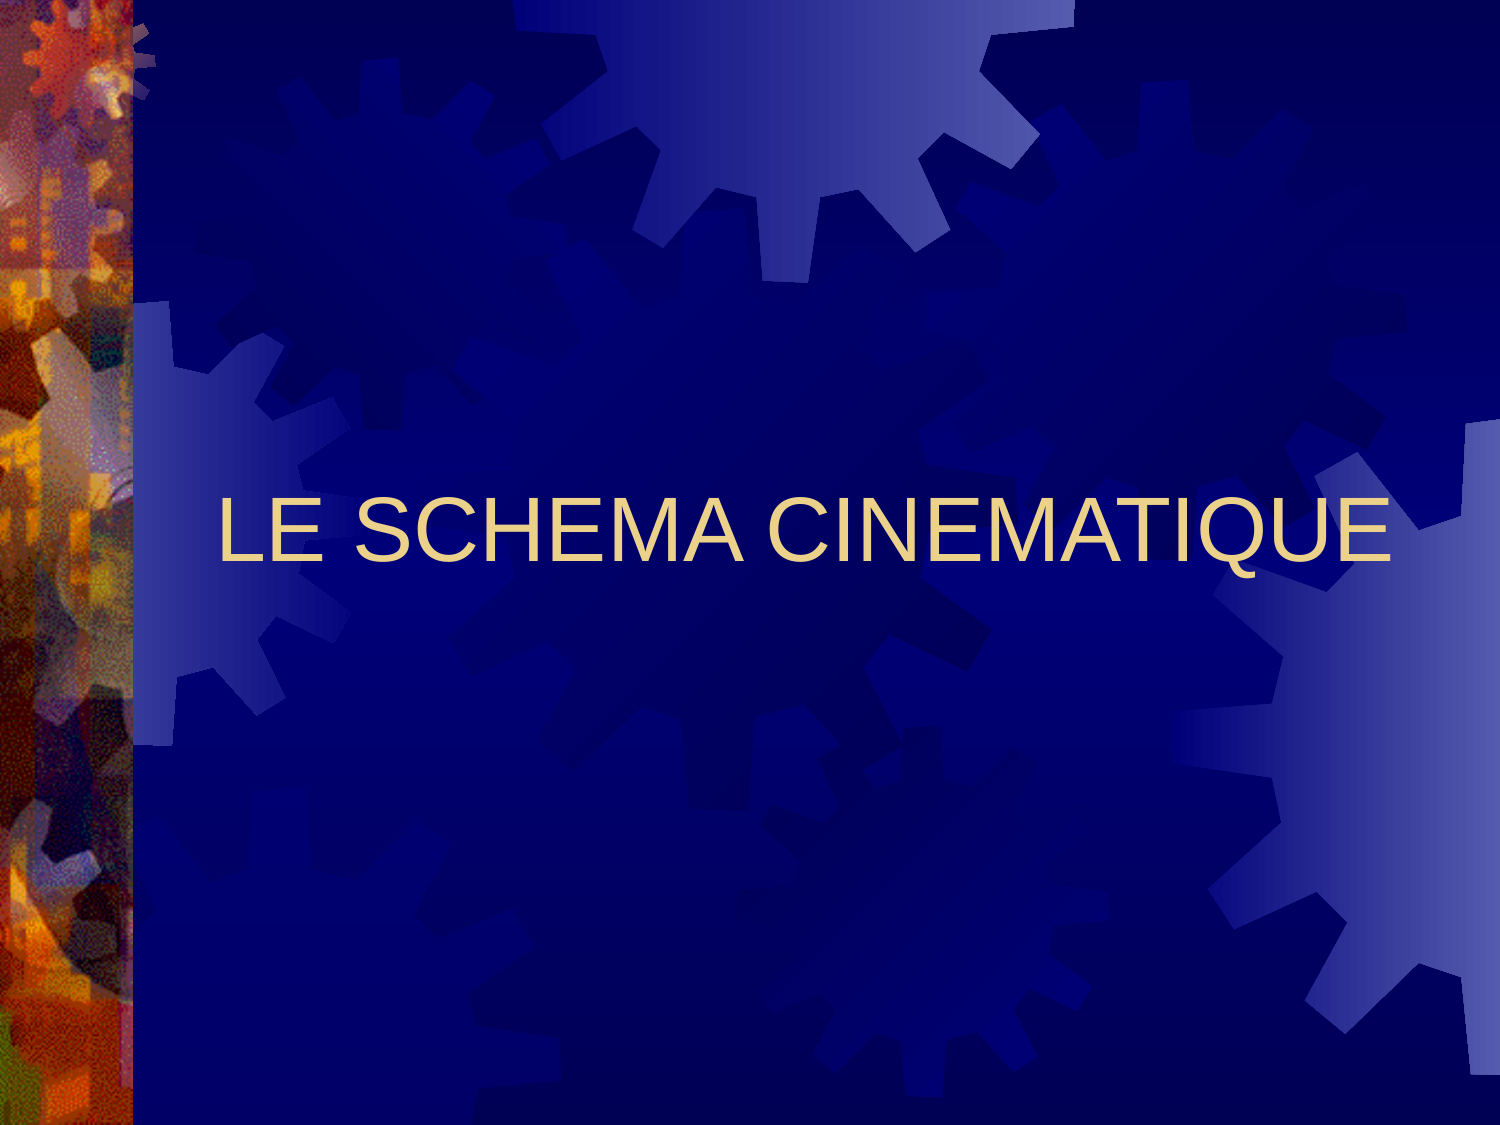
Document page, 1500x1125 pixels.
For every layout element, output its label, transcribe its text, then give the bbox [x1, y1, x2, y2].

title LE SCHEMA CINEMATIQUE [200, 462, 1425, 588]
picture [0, 0, 133, 1125]
